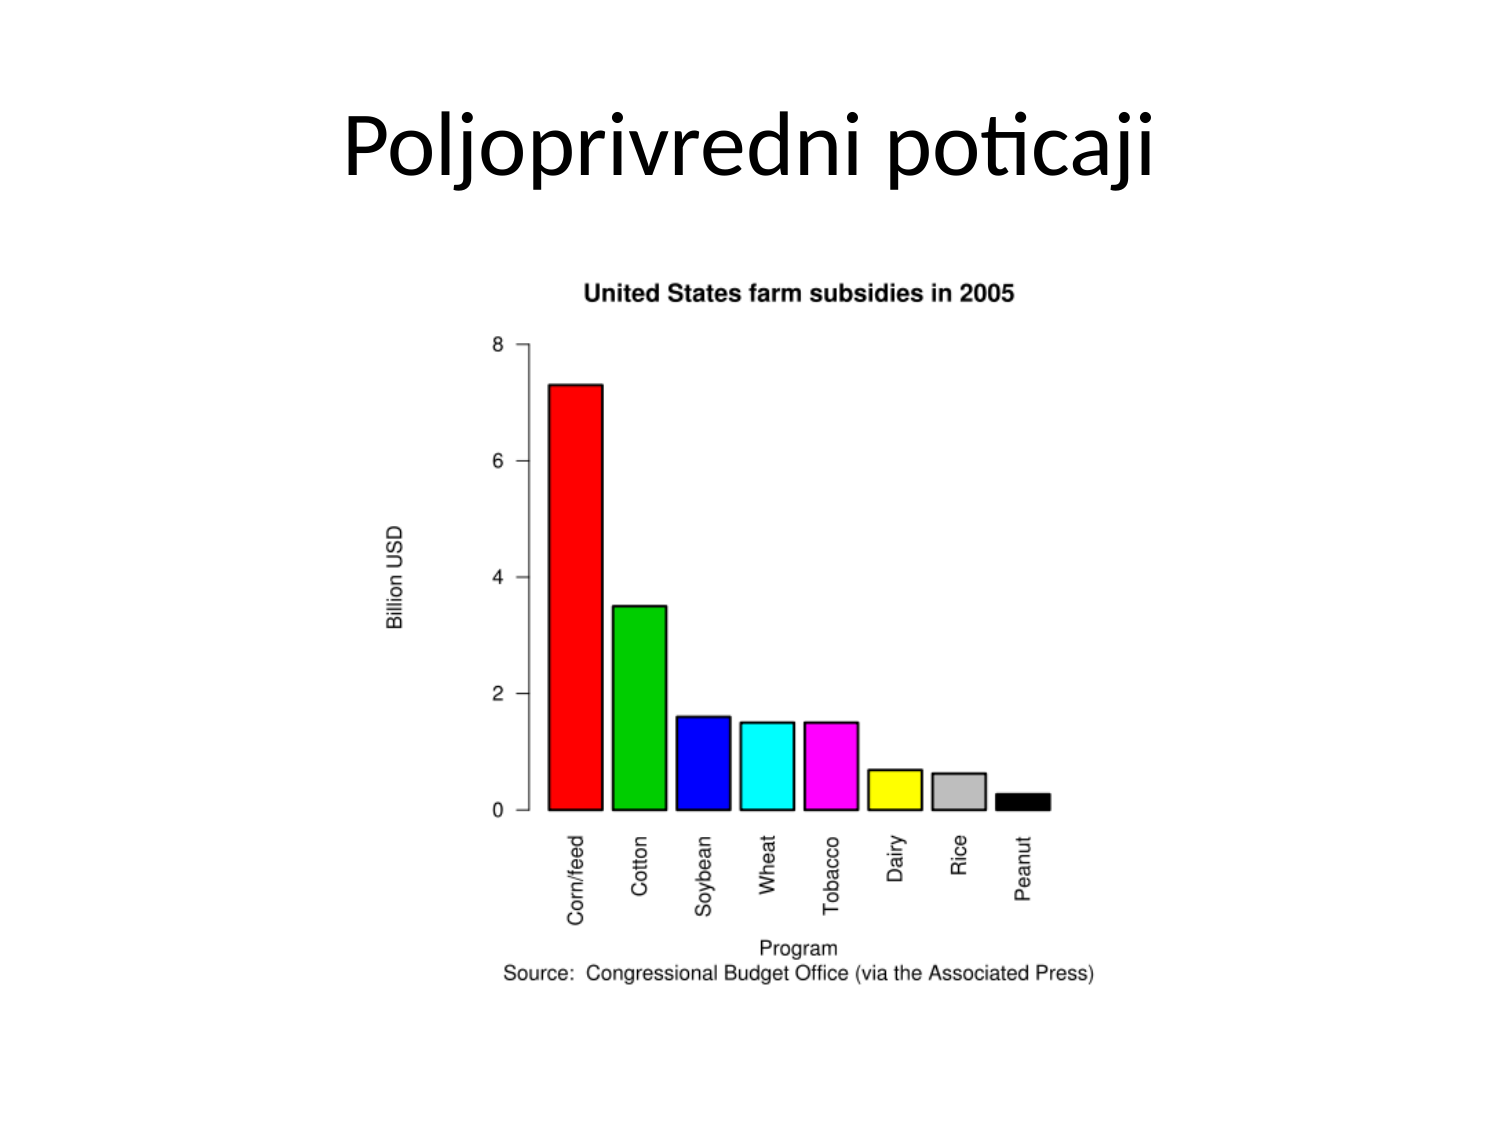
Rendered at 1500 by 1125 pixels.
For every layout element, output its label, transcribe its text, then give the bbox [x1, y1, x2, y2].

title Poljoprivredni poticaji [75, 45, 1425, 233]
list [378, 243, 1122, 987]
